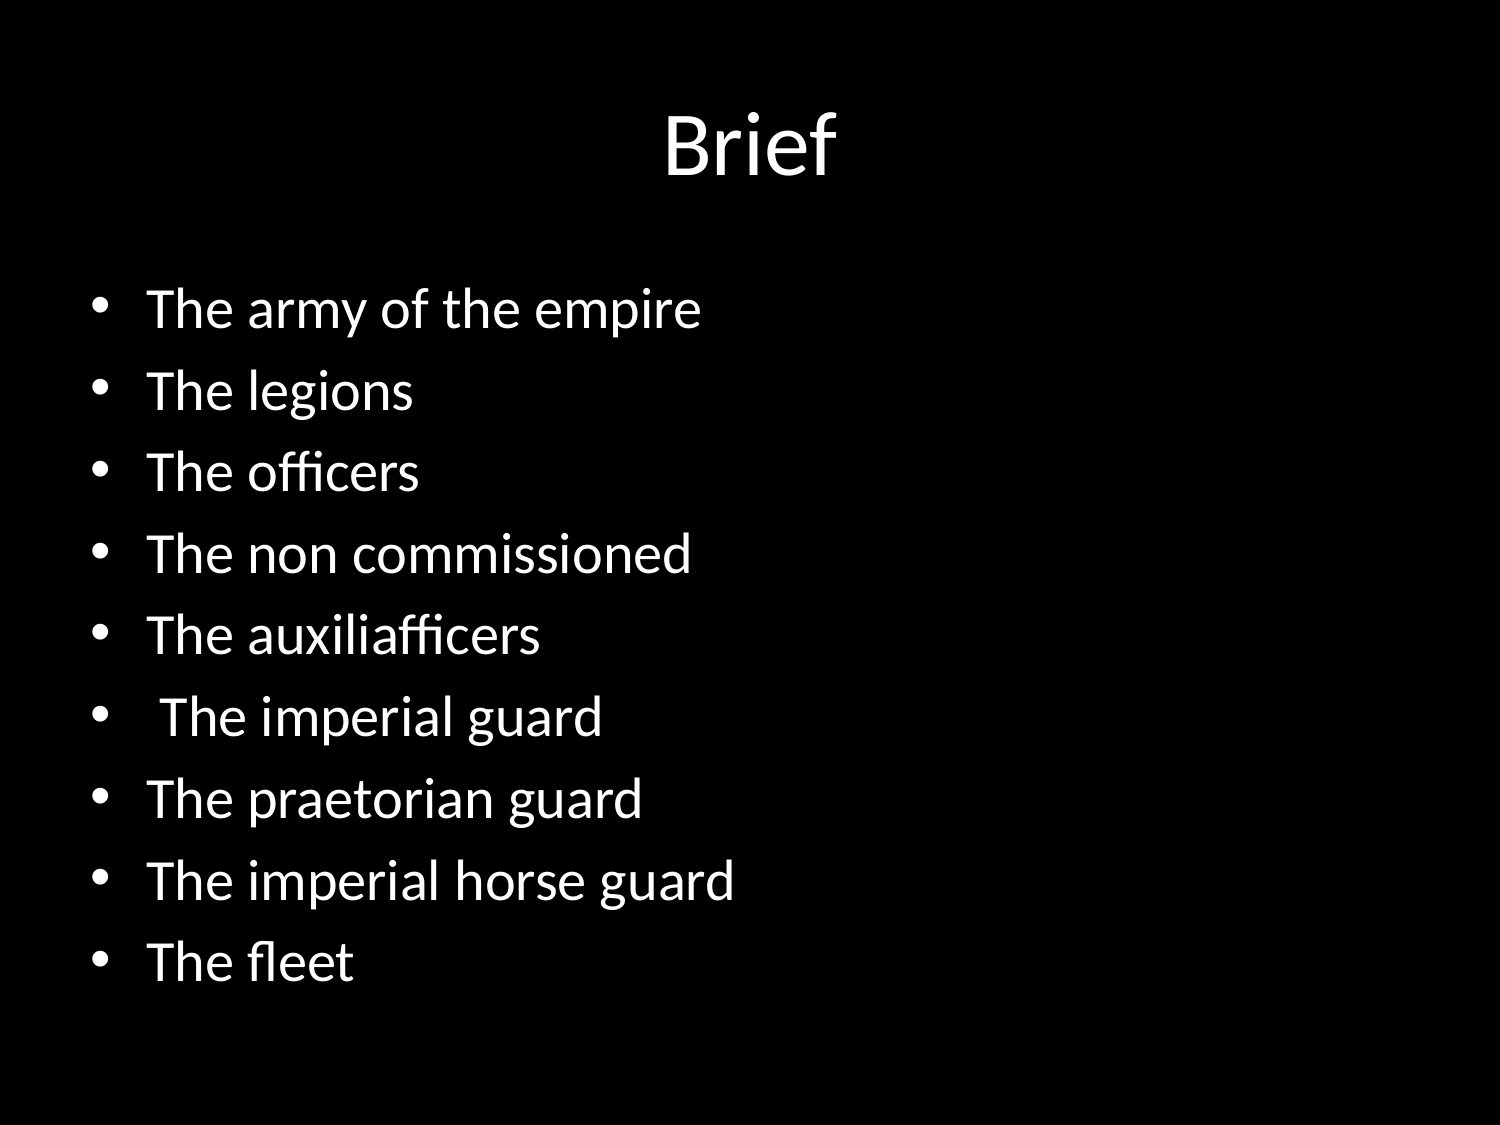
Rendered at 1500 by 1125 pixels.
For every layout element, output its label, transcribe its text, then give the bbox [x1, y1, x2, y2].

list The army of the empire The legions The officers The non commissioned The auxiliafficers The imperial guard The praetorian guard The imperial horse guard The fleet [75, 262, 1425, 1083]
title Brief [75, 45, 1425, 233]
